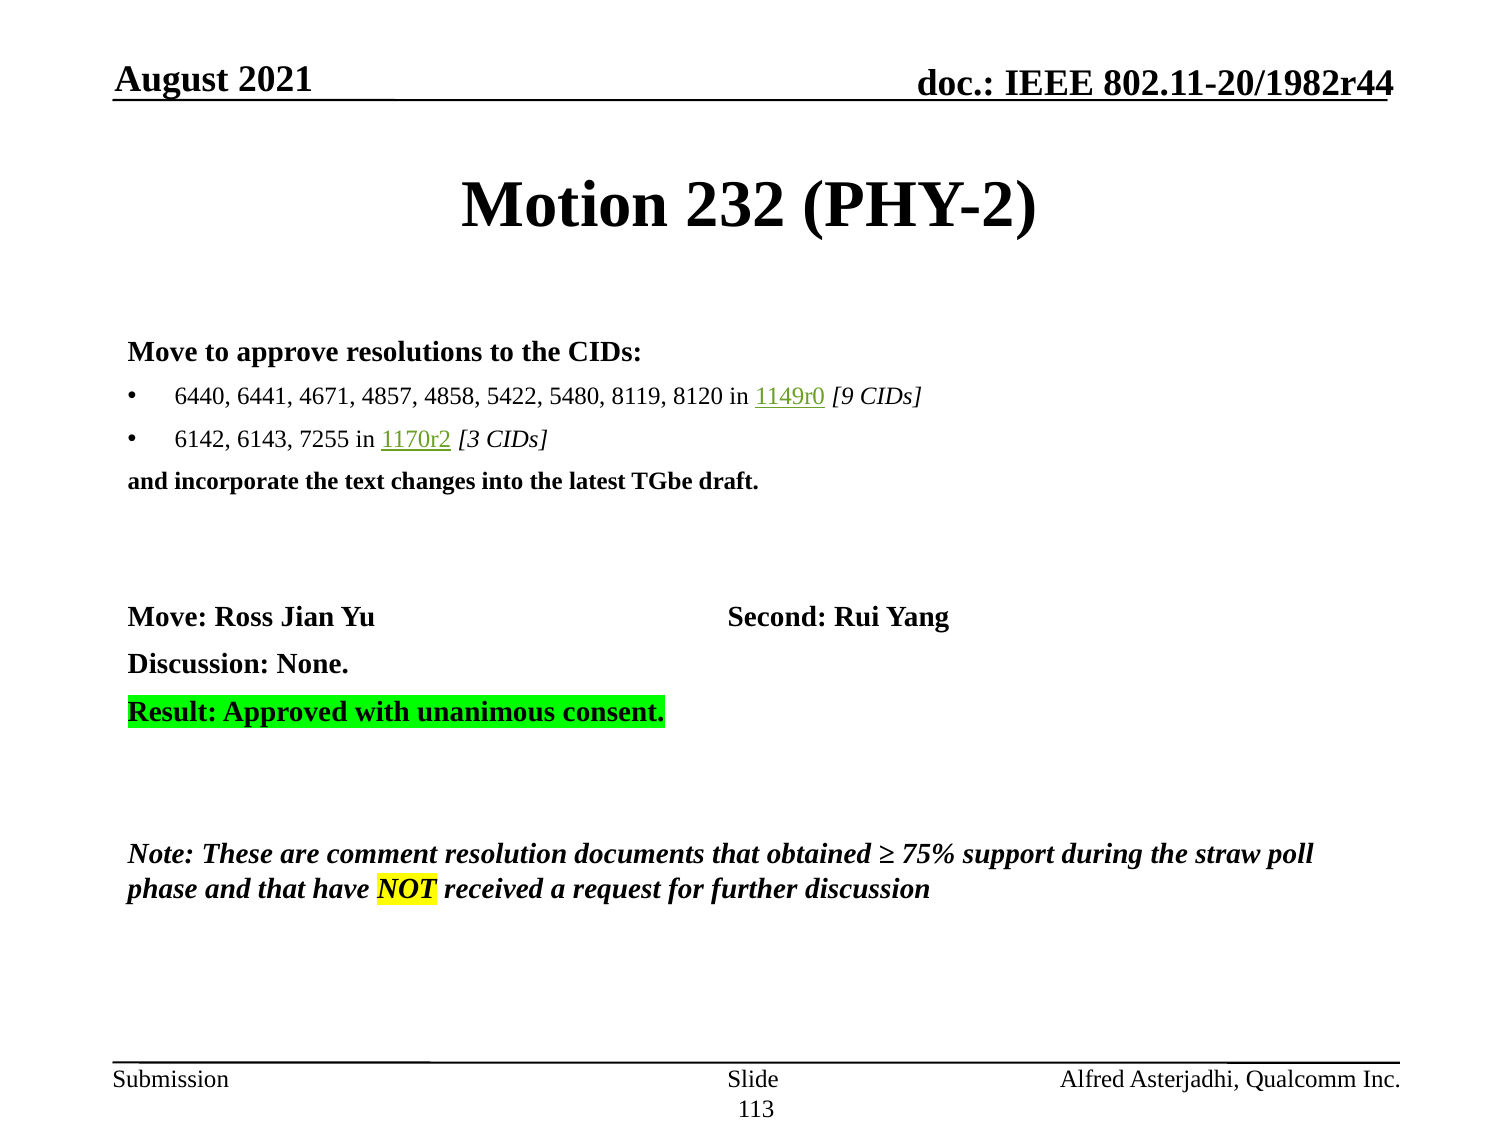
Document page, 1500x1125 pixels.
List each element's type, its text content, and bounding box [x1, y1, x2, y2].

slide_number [114, 54, 423, 100]
footer Alfred Asterjadhi, Qualcomm Inc. [878, 1061, 1402, 1093]
title Motion 232 (PHY-2) [112, 112, 1388, 288]
list Move to approve resolutions to the CIDs: 6440, 6441, 4671, 4857, 4858, 5422, 5480, 8119, 8120 in 1149r0 [9 CIDs] 6142, 6143, 7255 in 1170r2 [3 CIDs] and incorporate the text changes into the latest TGbe draft. Move: Ross Jian Yu Second: Rui Yang Discussion: None. Result: Approved with unanimous consent. Note: These are comment resolution documents that obtained ≥ 75% support during the straw poll phase and that have NOT received a request for further discussion [112, 324, 1388, 1063]
slide_number Slide 113 [712, 1061, 800, 1123]
